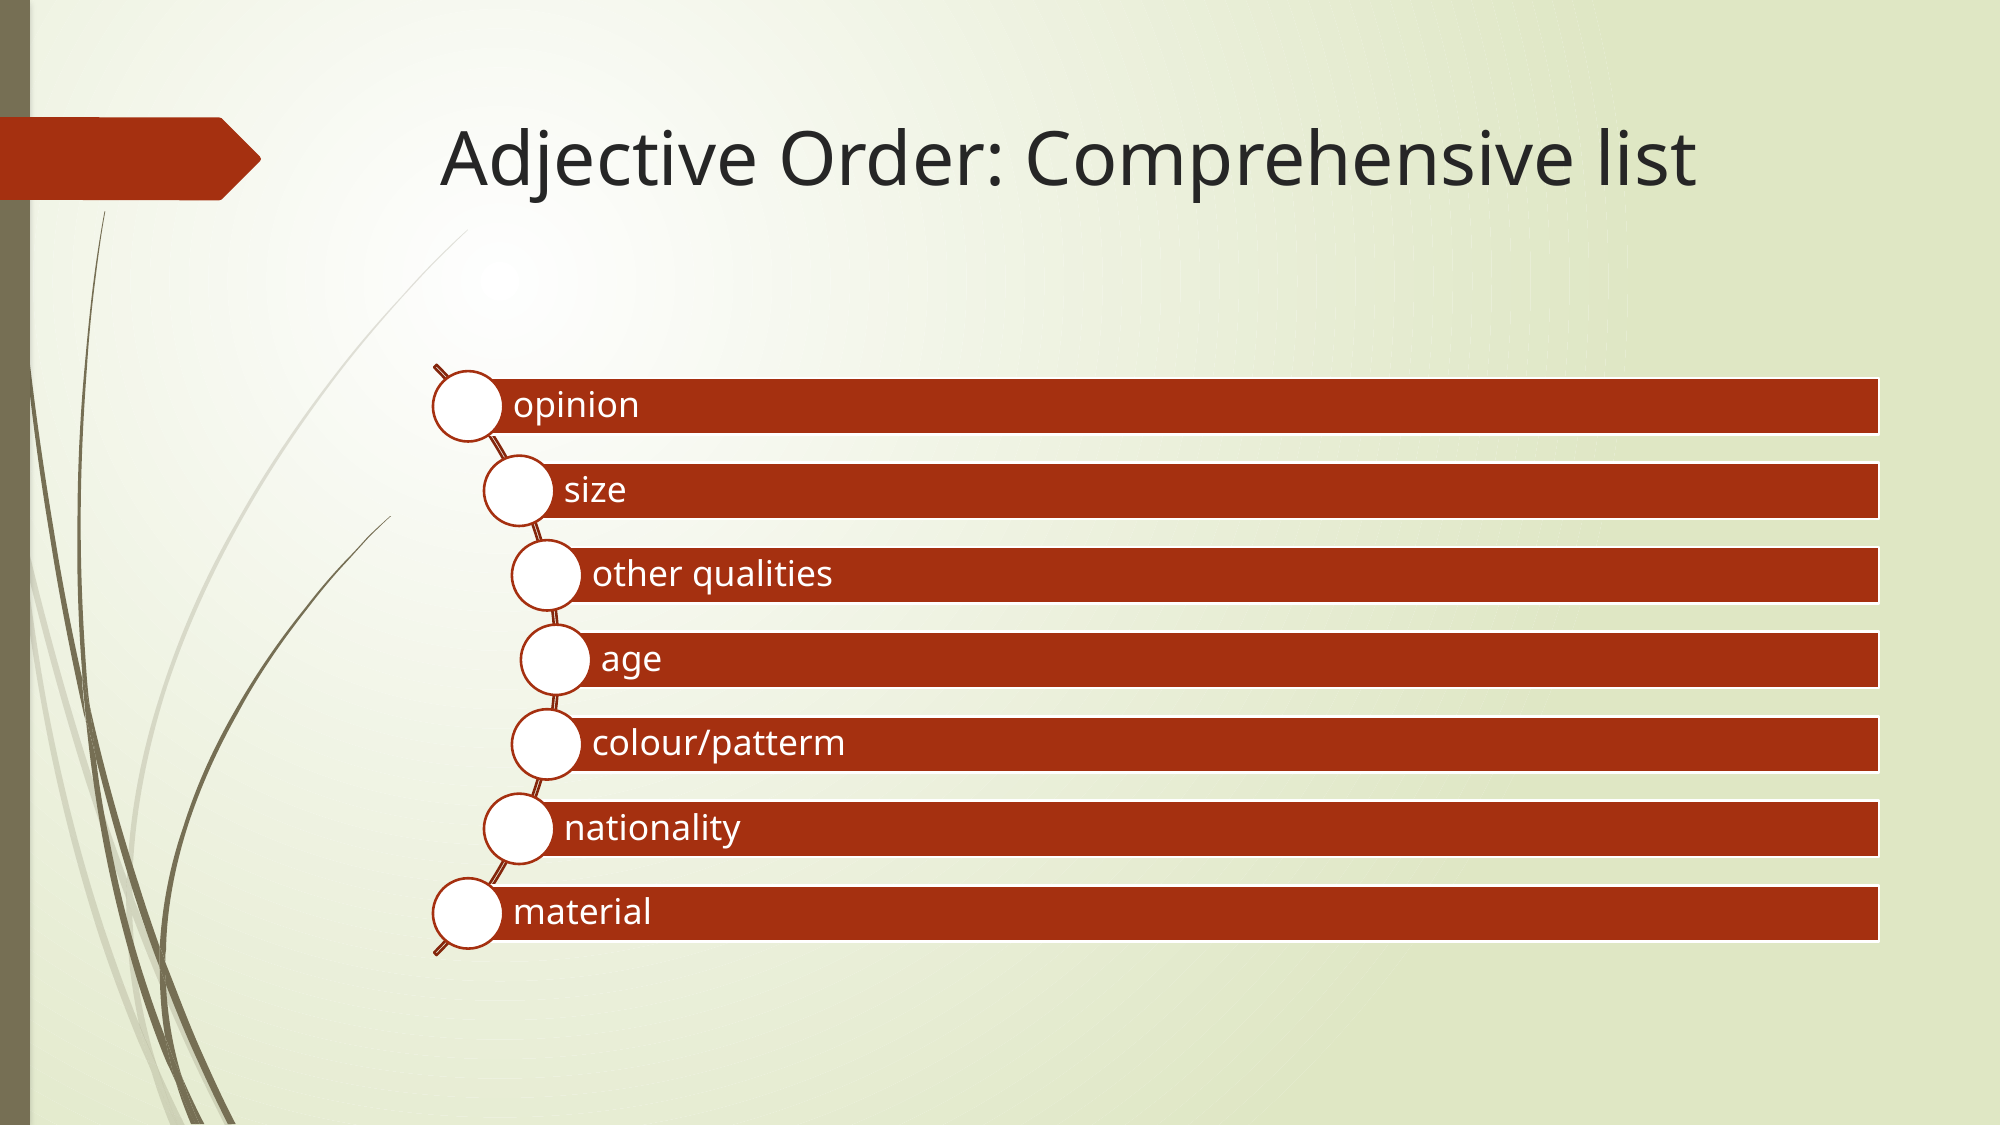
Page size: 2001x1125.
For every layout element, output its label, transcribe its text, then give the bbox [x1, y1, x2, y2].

title Adjective Order: Comprehensive list [425, 102, 1888, 313]
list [424, 349, 1888, 971]
